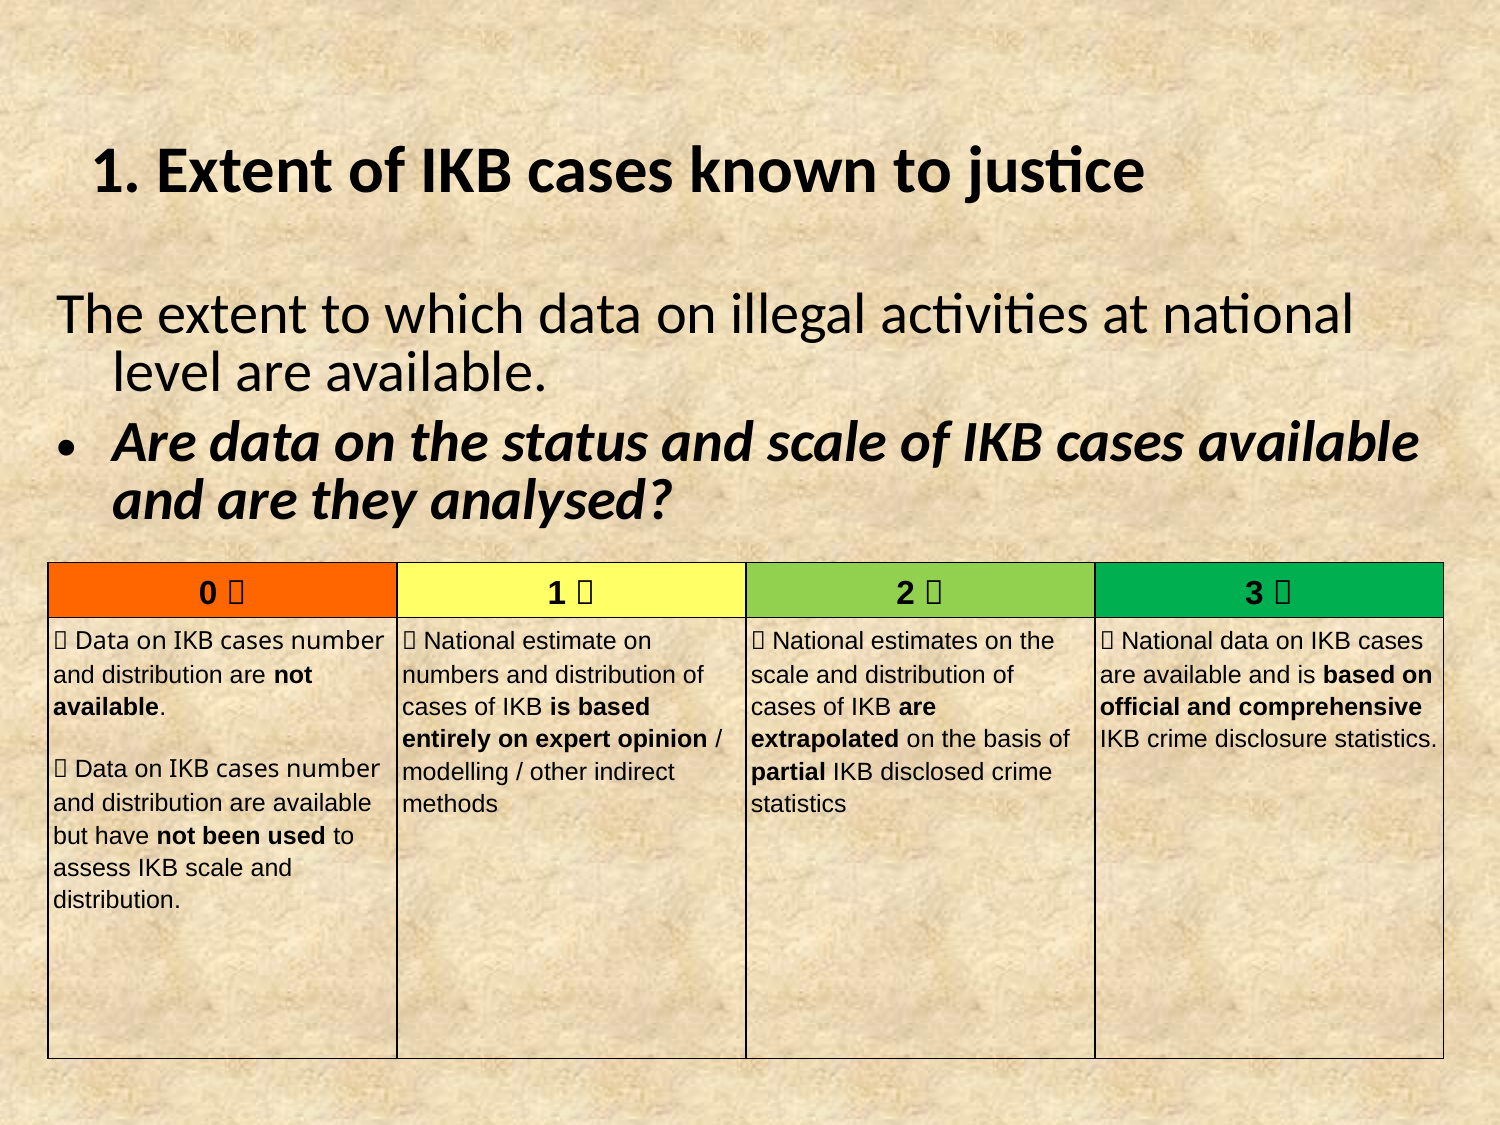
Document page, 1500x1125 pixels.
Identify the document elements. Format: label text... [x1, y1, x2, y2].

title 1. Extent of IKB cases known to justice [75, 118, 1425, 282]
table_cell 􀜆 National estimate on numbers and distribution of cases of IKB is based entirely on expert opinion / modelling / other indirect methods [398, 618, 745, 1058]
table_cell 􀜆 National estimates on the scale and distribution of cases of IKB are extrapolated on the basis of partial IKB disclosed crime statistics [747, 618, 1094, 1058]
table_cell 􁃱 National data on IKB cases are available and is based on official and comprehensive IKB crime disclosure statistics. [1096, 618, 1443, 1058]
table_cell 􁃱 Data on IKB cases number and distribution are not available. 􁃱 Data on IKB cases number and distribution are available but have not been used to assess IKB scale and distribution. [49, 618, 396, 1058]
table_header 2 􀜆 [747, 590, 1094, 617]
list The extent to which data on illegal activities at national level are available. Are data on the status and scale of IKB cases available and are they analysed? [41, 282, 1459, 590]
table_header 0 􀜆 [49, 590, 396, 617]
table_header 3 􀜆 [1096, 590, 1443, 617]
picture [0, 0, 1500, 1125]
table_header 1 􀜆 [398, 590, 745, 617]
